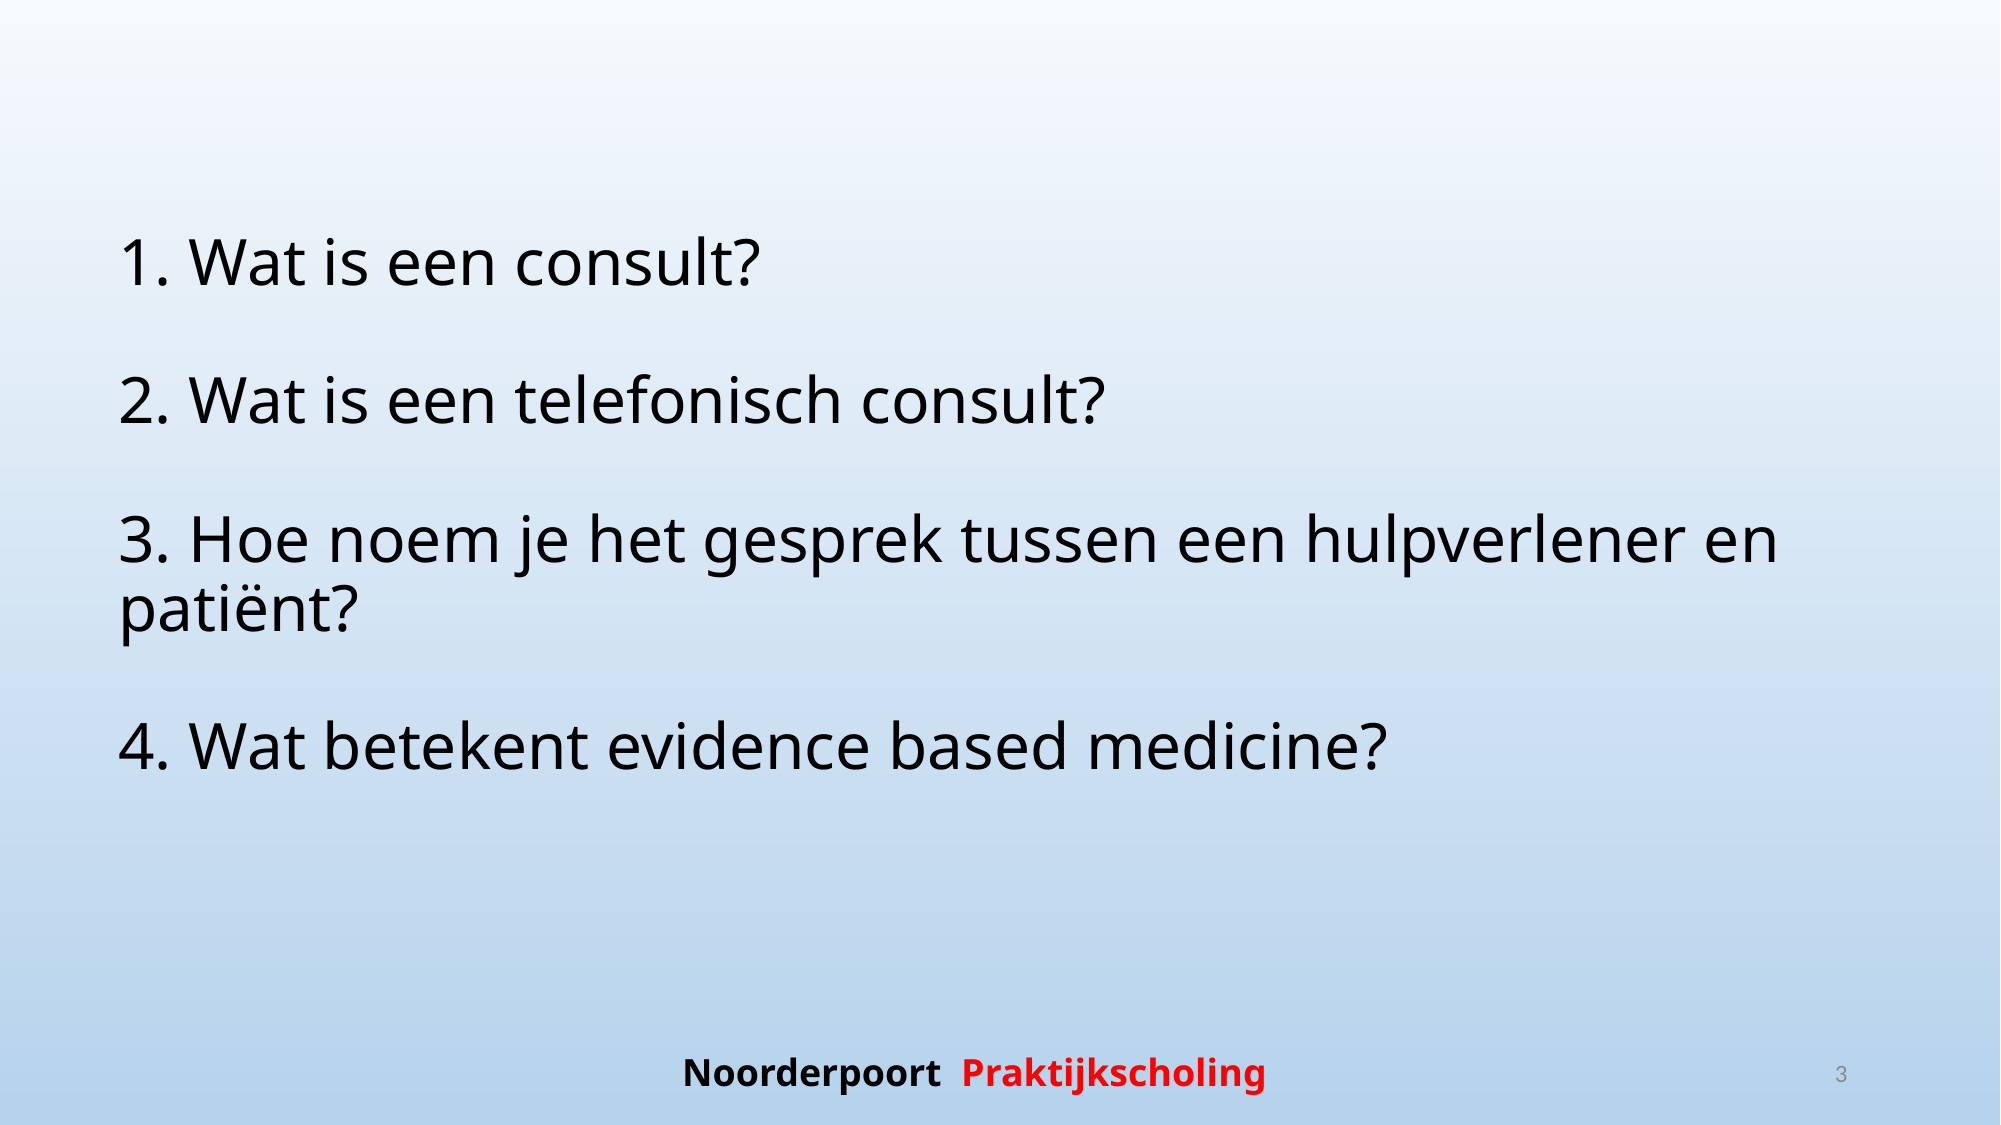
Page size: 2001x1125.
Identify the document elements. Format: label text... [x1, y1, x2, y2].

slide_number 3 [1412, 1042, 1863, 1103]
text_box Noorderpoort Praktijkscholing [667, 1041, 1312, 1102]
title 1. Wat is een consult? 2. Wat is een telefonisch consult? 3. Hoe noem je het gesprek tussen een hulpverlener en patiënt? 4. Wat betekent evidence based medicine? [103, 219, 1863, 852]
